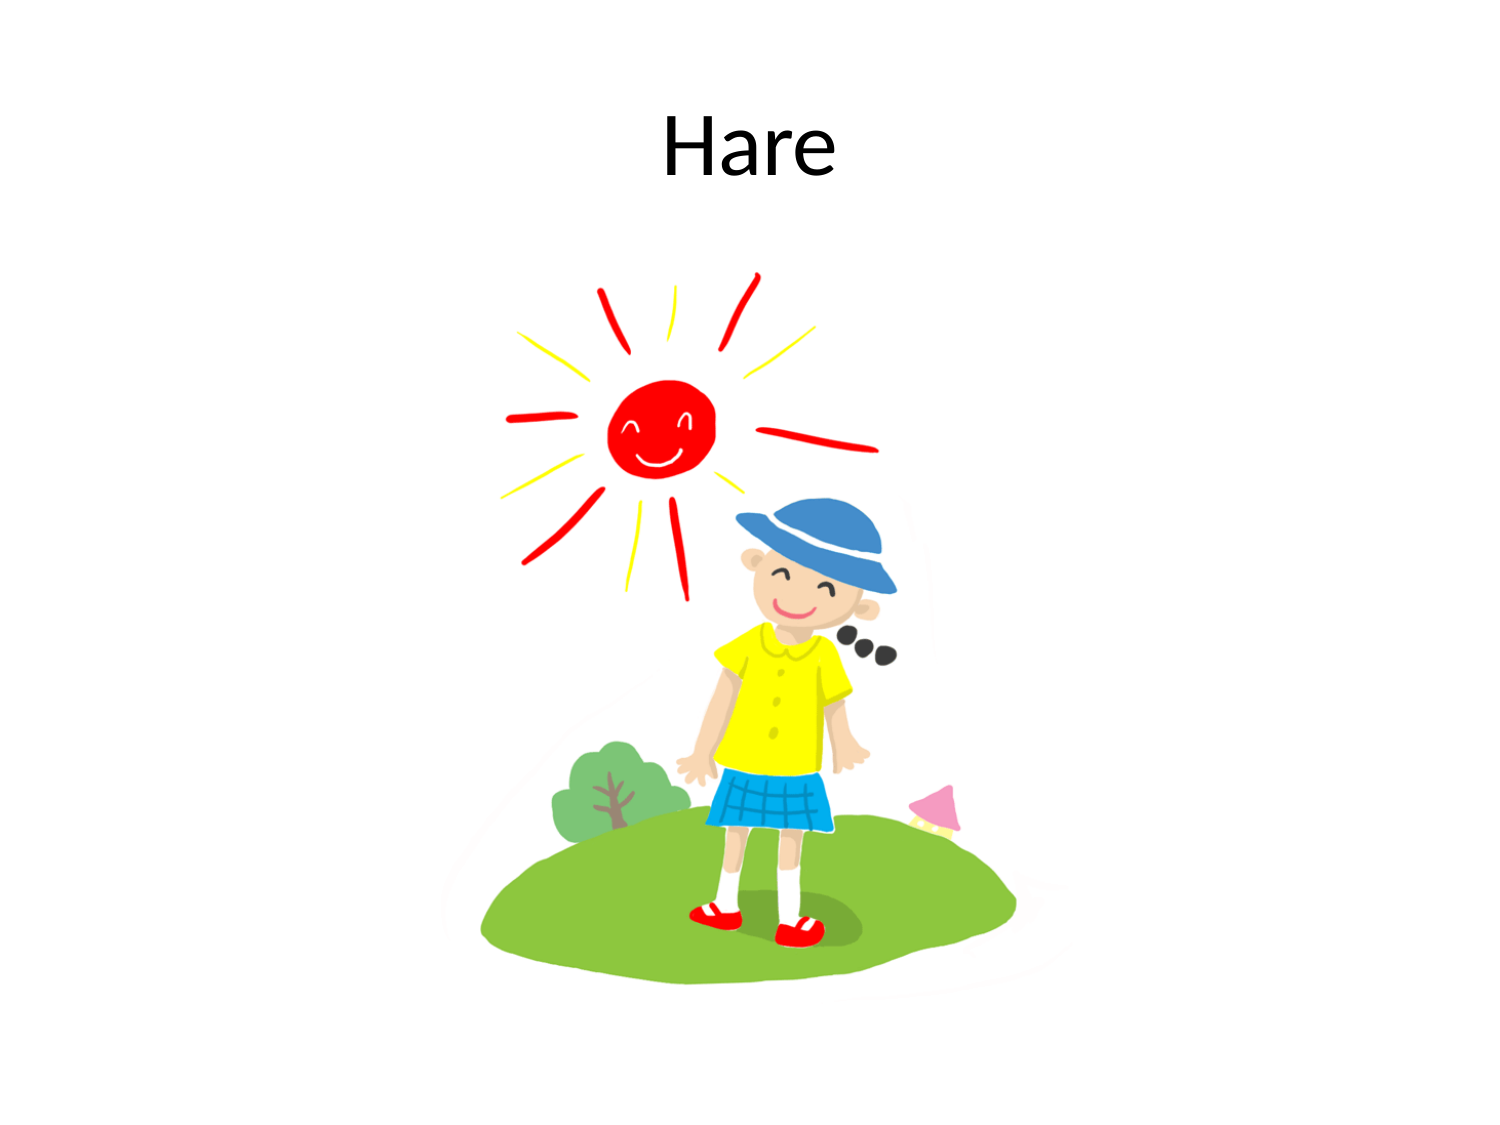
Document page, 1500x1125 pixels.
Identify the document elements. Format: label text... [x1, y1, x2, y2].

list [237, 262, 1263, 1006]
title Hare [75, 45, 1425, 233]
